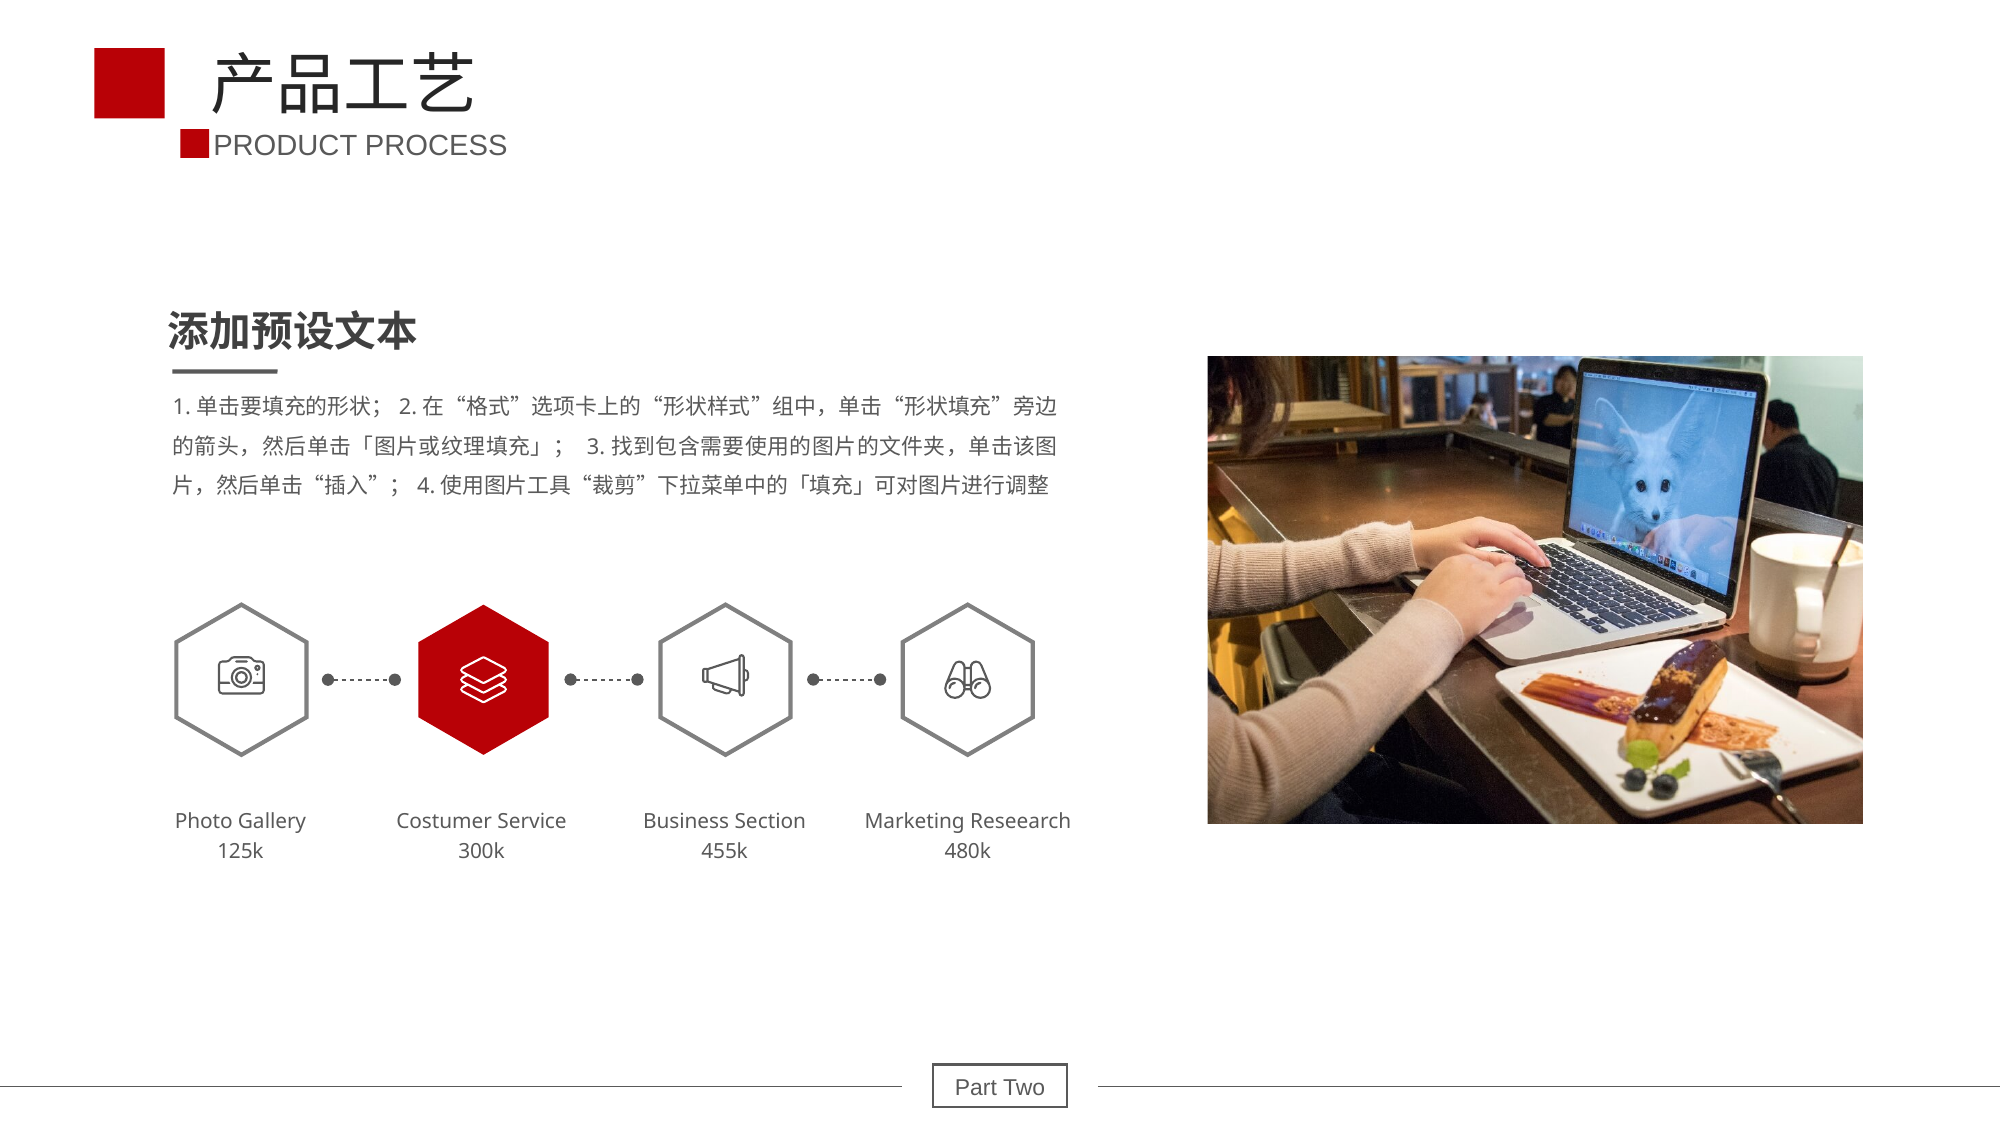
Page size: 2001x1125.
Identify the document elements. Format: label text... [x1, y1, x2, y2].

text_box 1.单击要填充的形状；2.在“格式”选项卡上的“形状样式”组中，单击“形状填充”旁边的箭头，然后单击「图片或纹理填充」； 3.找到包含需要使用的图片的文件夹，单击该图片，然后单击“插入”；4.使用图片工具“裁剪”下拉菜单中的「填充」可对图片进行调整 [168, 375, 1063, 502]
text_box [0, 1064, 2000, 1108]
text_box Costumer Service 300k [392, 798, 571, 867]
text_box [321, 673, 337, 686]
text_box [631, 673, 644, 686]
text_box [869, 673, 887, 686]
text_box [176, 604, 307, 755]
text_box [564, 673, 579, 686]
text_box [388, 673, 402, 686]
text_box Marketing Reseearch 480k [860, 798, 1076, 867]
text_box [93, 47, 166, 119]
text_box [902, 604, 1033, 755]
text_box PRODUCT PROCESS [198, 118, 523, 169]
text_box [807, 673, 822, 686]
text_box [418, 604, 549, 755]
picture [1207, 356, 1863, 824]
text_box Business Section 455k [638, 798, 811, 867]
text_box 添加预设文本 [153, 297, 434, 363]
text_box 产品工艺 [195, 34, 732, 129]
text_box [179, 128, 198, 159]
text_box Photo Gallery 125k [170, 798, 311, 867]
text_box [660, 604, 791, 755]
